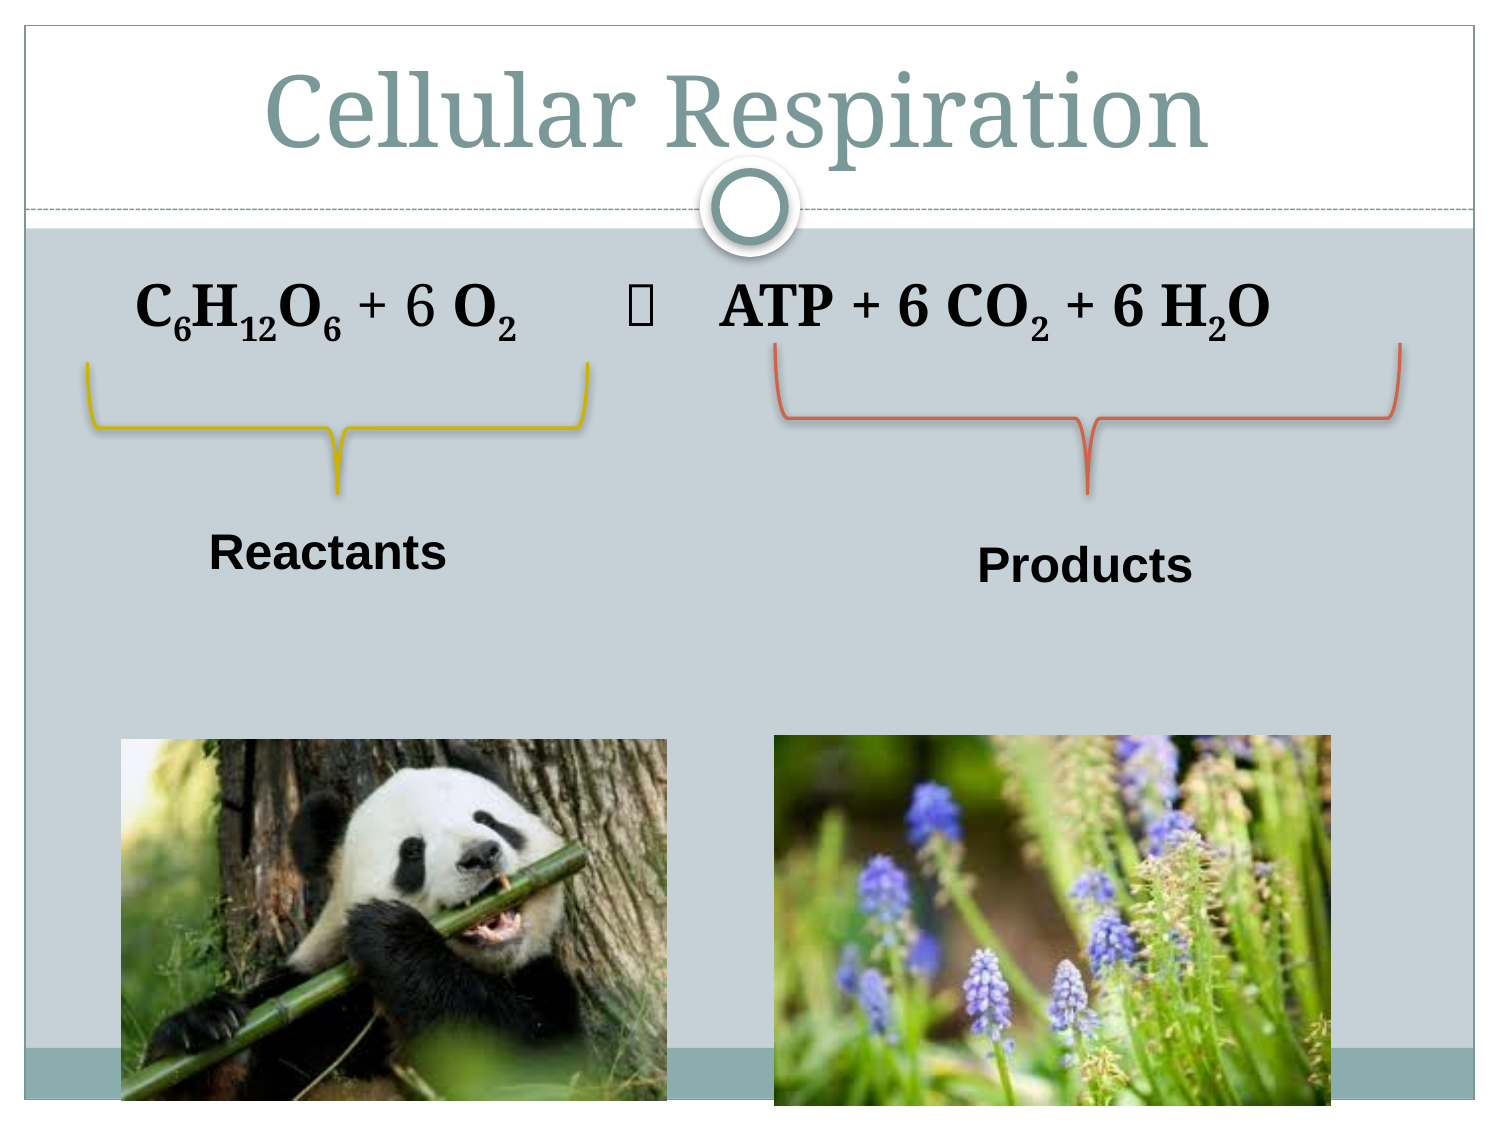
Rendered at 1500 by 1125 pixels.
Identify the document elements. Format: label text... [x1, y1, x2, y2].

picture [774, 735, 1331, 1106]
list C6H12O6 + 6 O2  ATP + 6 CO2 + 6 H2O [119, 260, 1500, 941]
text_box [85, 362, 590, 496]
text_box Reactants [193, 512, 482, 588]
title Cellular Respiration [99, 37, 1375, 175]
picture [121, 739, 667, 1102]
text_box Products [962, 524, 1250, 600]
text_box [773, 342, 1402, 496]
